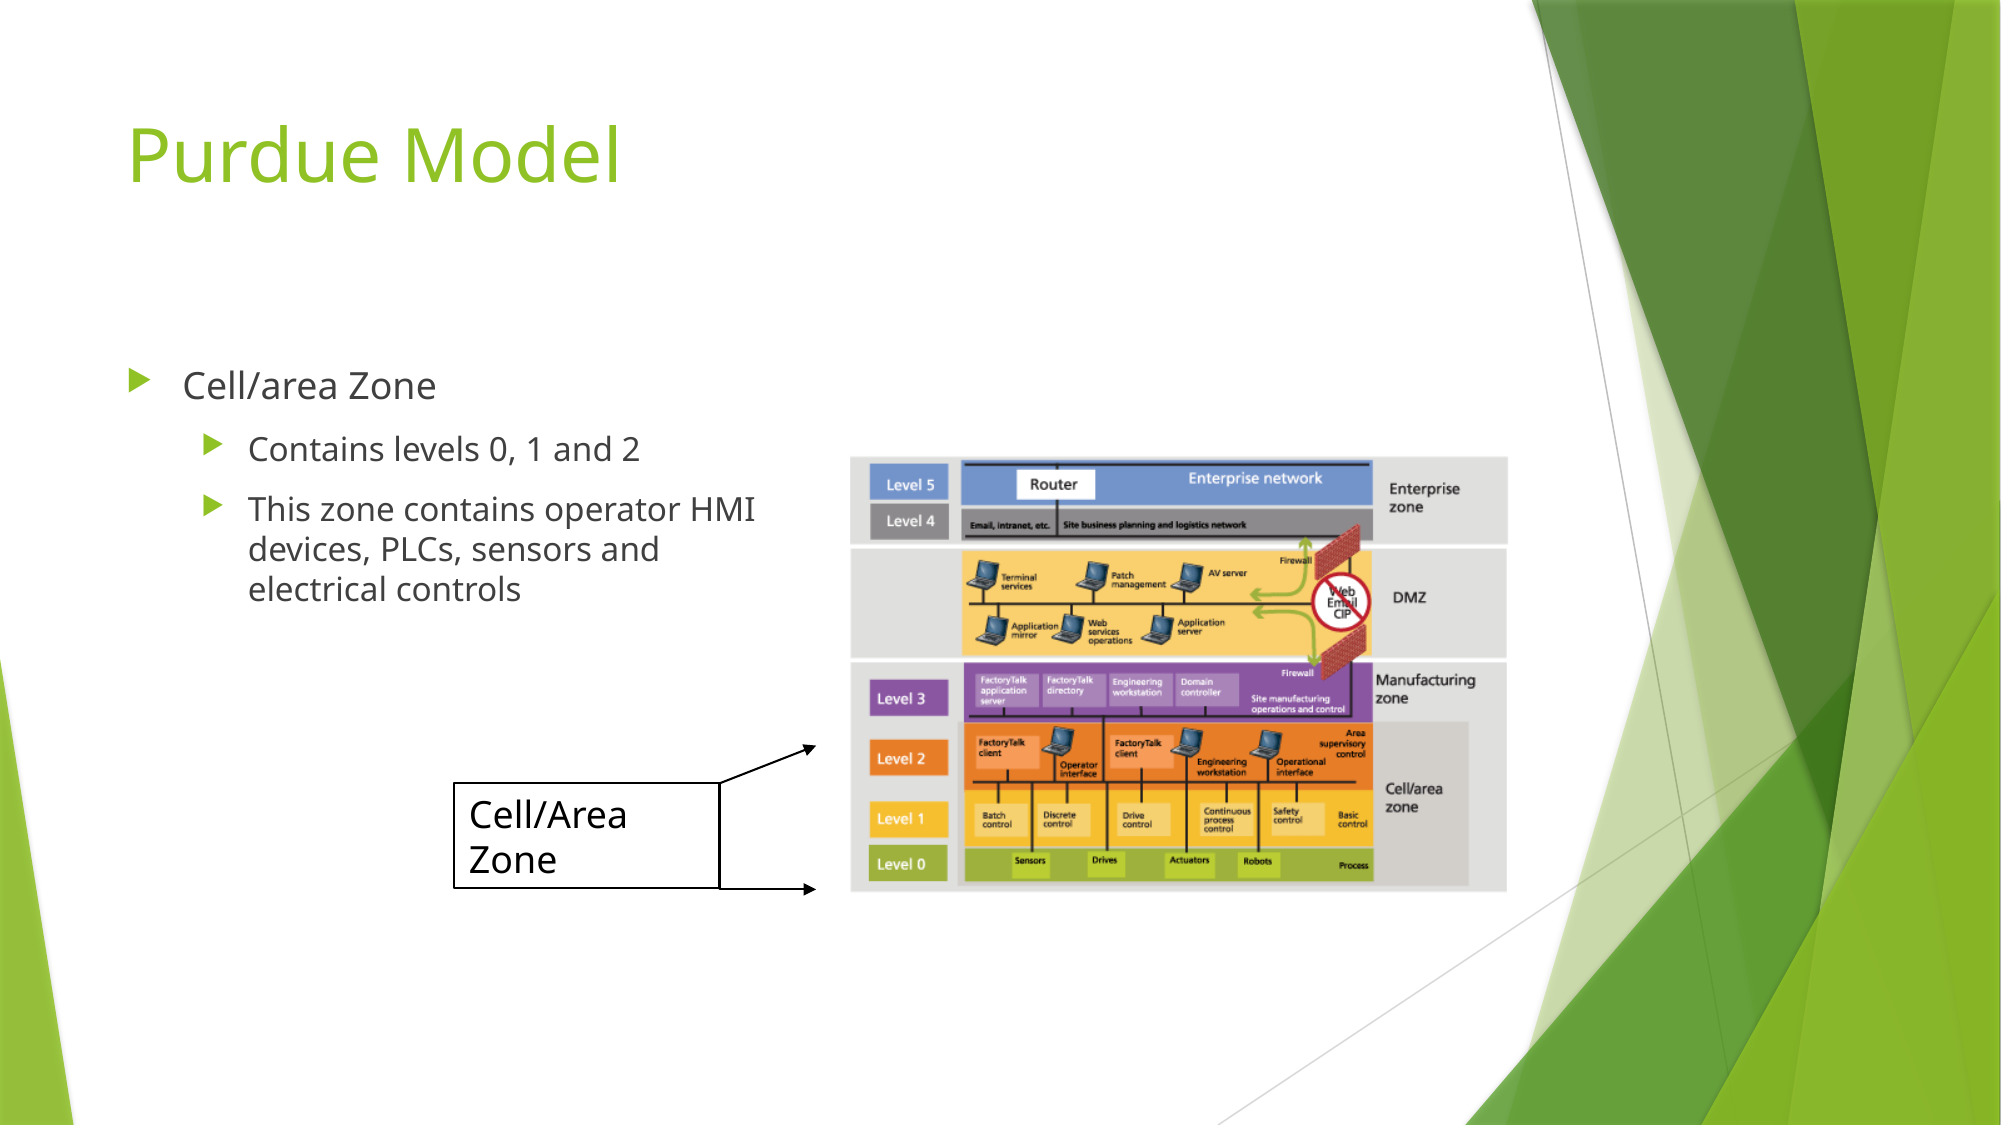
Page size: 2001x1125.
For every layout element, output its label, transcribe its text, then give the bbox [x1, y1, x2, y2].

title Purdue Model [111, 99, 1522, 317]
list Cell/area Zone Contains levels 0, 1 and 2 This zone contains operator HMI devices, PLCs, sensors and electrical controls [111, 354, 798, 992]
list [834, 440, 1522, 906]
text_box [719, 745, 817, 784]
text_box Cell/Area Zone [454, 783, 720, 889]
